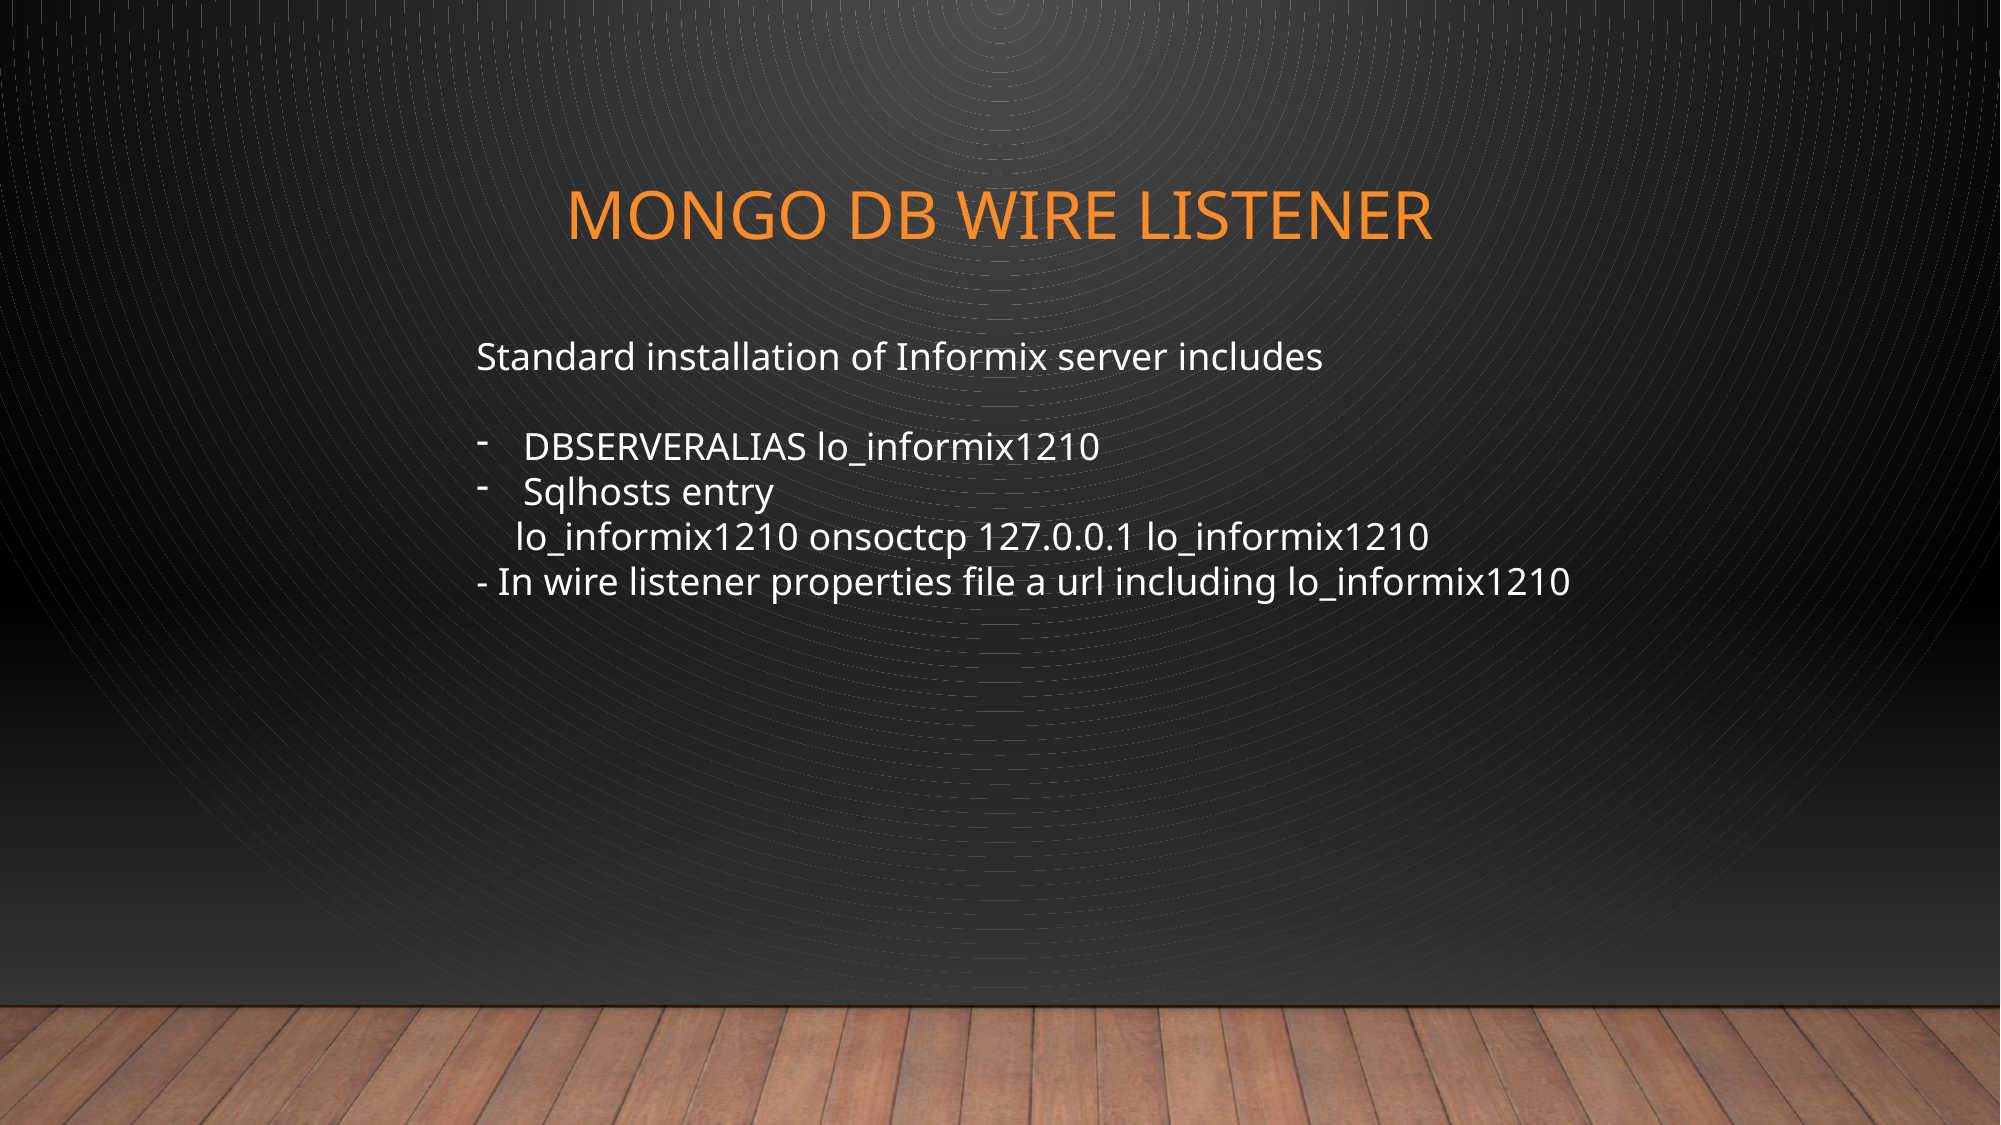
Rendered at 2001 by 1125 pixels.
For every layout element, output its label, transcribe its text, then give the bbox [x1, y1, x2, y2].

picture [0, 1005, 2000, 1125]
title MONGO DB WIRE LISTENER [238, 131, 1763, 305]
text_box Standard installation of Informix server includes DBSERVERALIAS lo_informix1210 Sqlhosts entry lo_informix1210 onsoctcp 127.0.0.1 lo_informix1210 - In wire listener properties file a url including lo_informix1210 [461, 325, 1697, 611]
